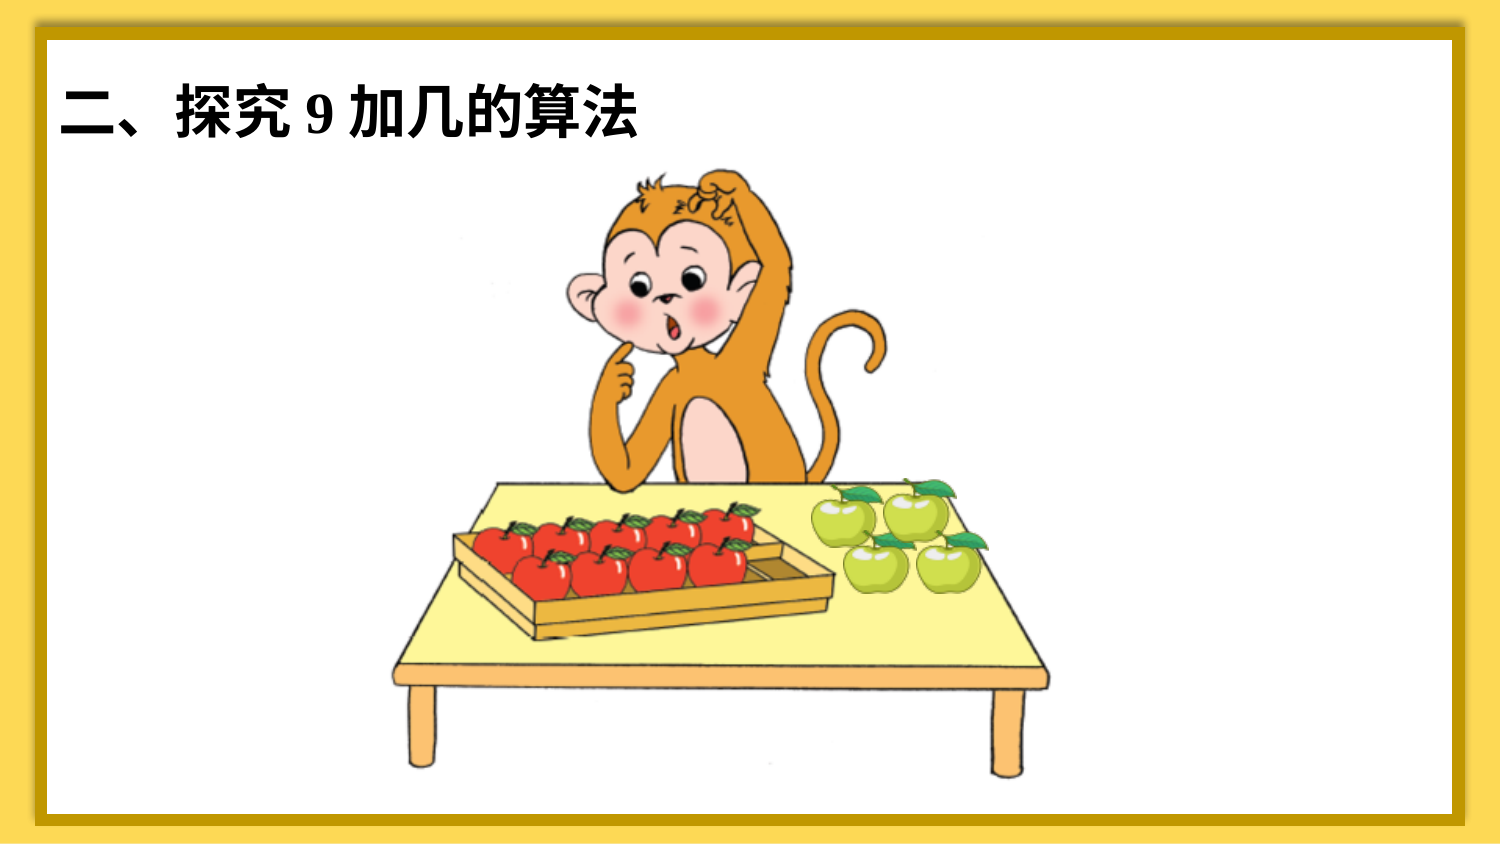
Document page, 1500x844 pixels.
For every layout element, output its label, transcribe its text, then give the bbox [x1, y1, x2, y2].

text_box 二、探究9加几的算法 [43, 67, 655, 153]
picture [381, 161, 1060, 782]
